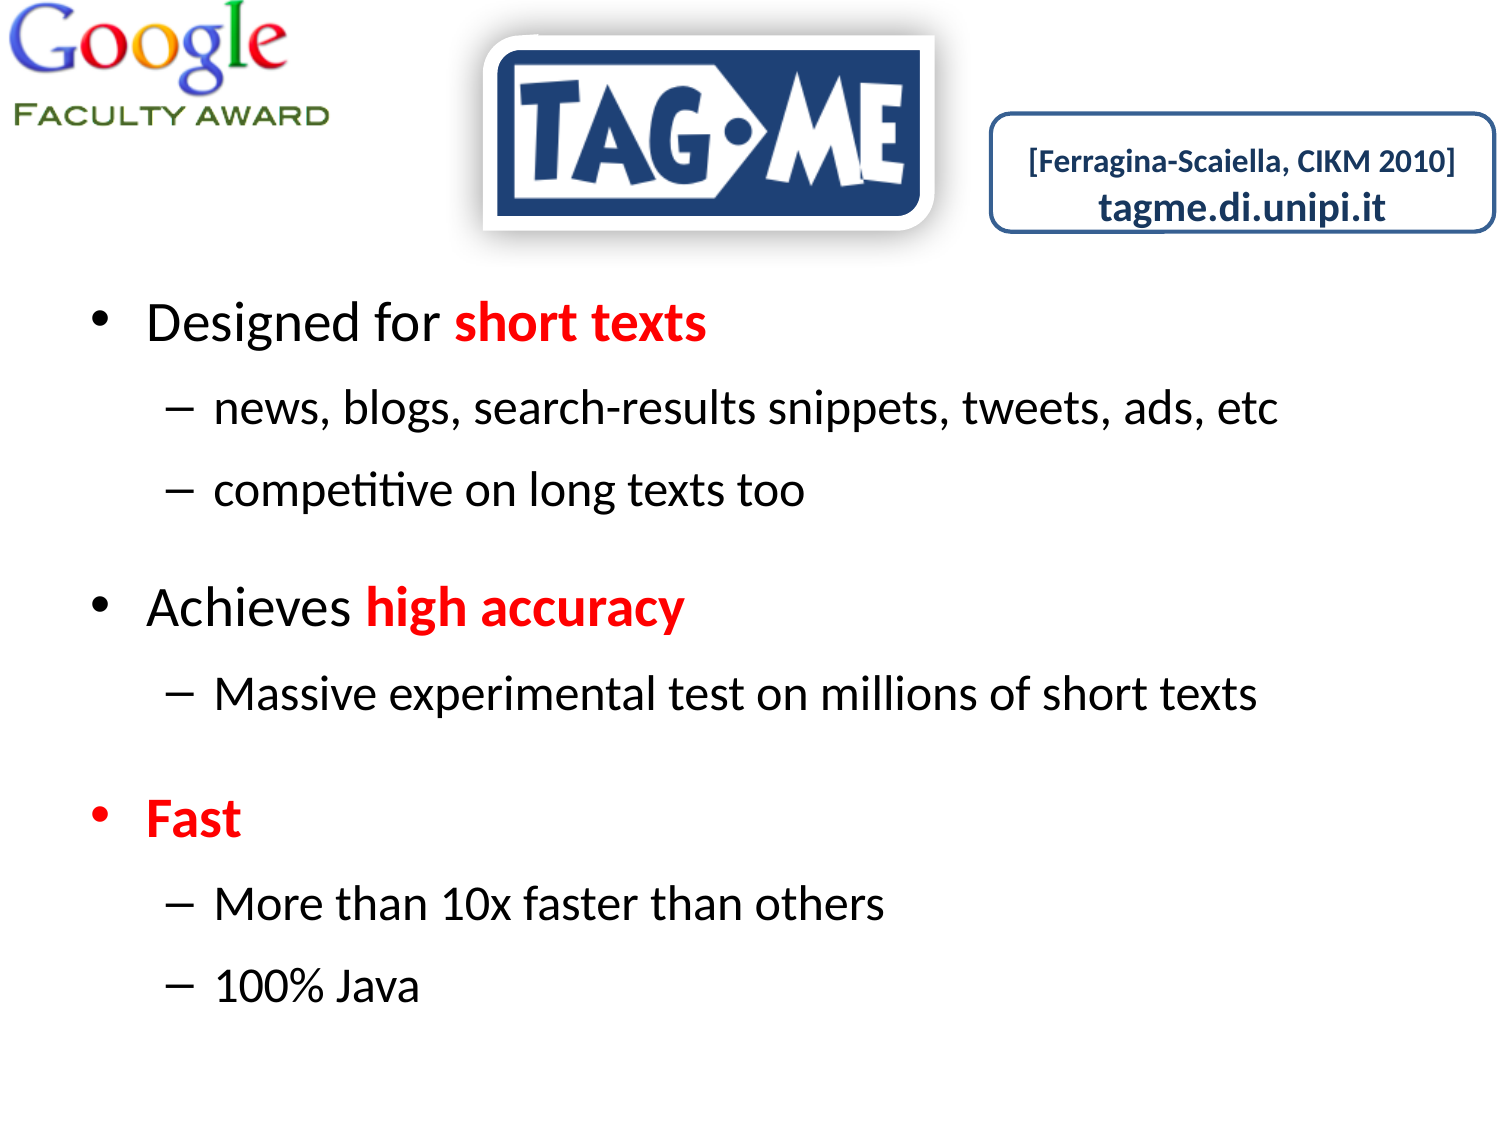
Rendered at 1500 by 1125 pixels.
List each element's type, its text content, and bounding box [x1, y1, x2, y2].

text_box [Ferragina-Scaiella, CIKM 2010] tagme.di.unipi.it [988, 111, 1497, 234]
picture [0, 0, 347, 138]
picture [489, 42, 928, 224]
list Designed for short texts news, blogs, search-results snippets, tweets, ads, etc competitive on long texts too Achieves high accuracy Massive experimental test on millions of short texts Fast More than 10x faster than others 100% Java [75, 262, 1300, 1067]
